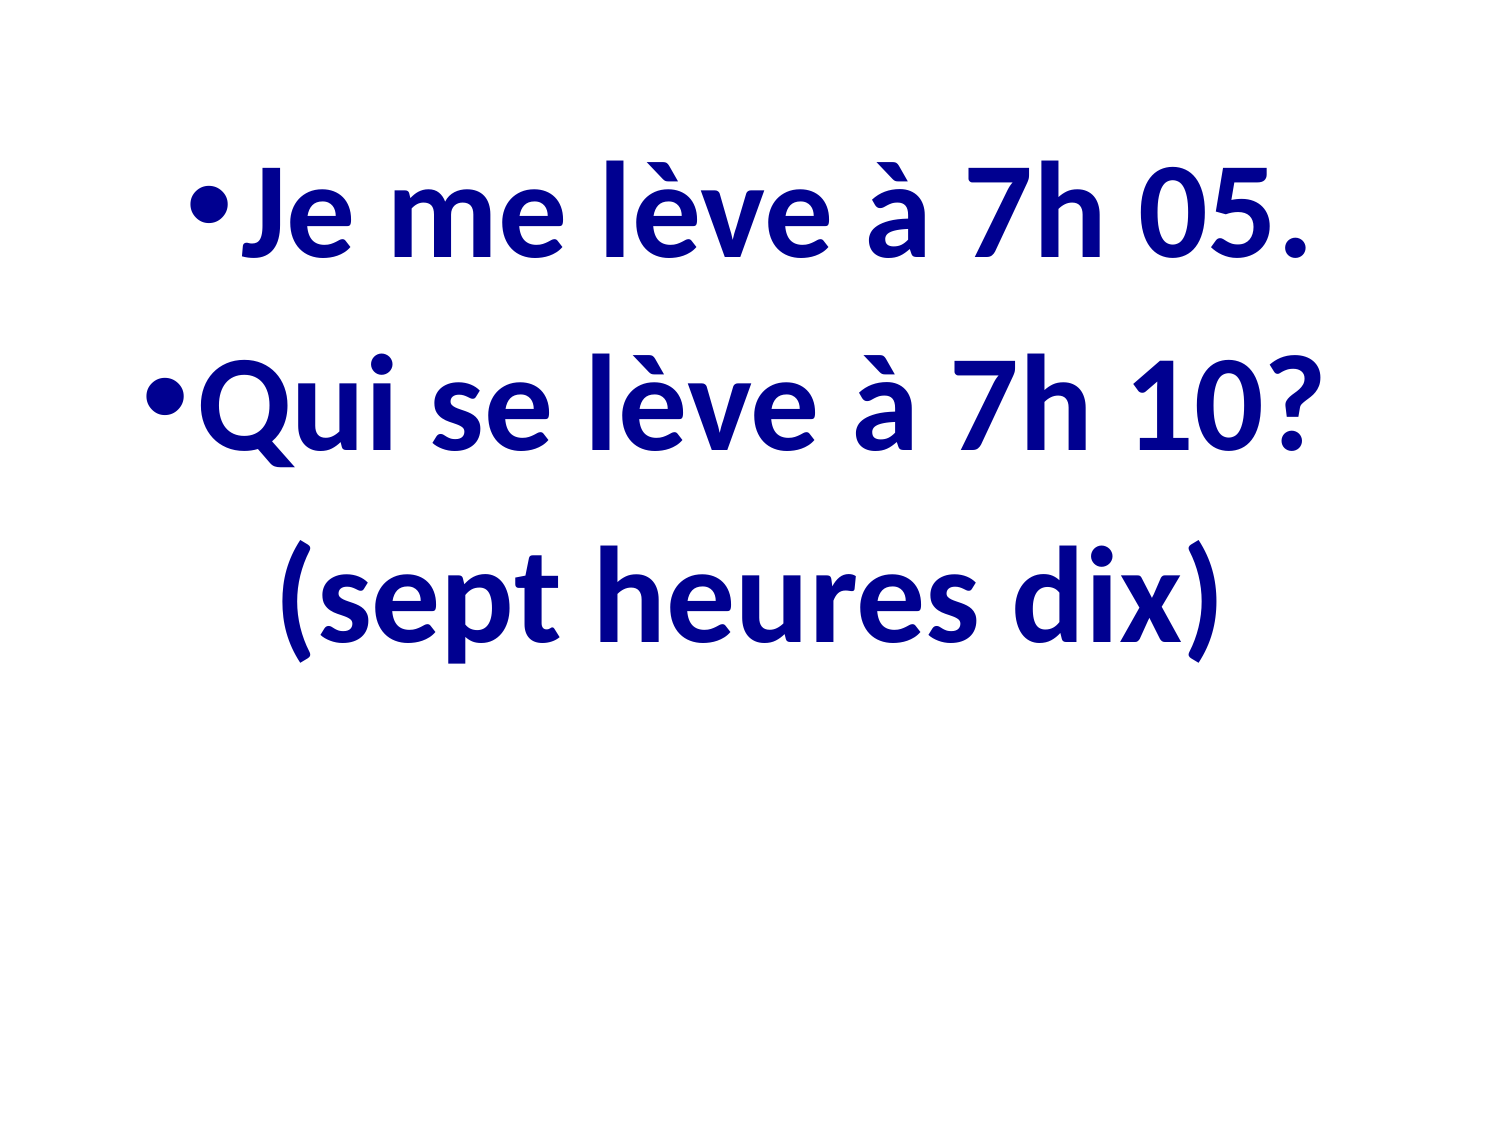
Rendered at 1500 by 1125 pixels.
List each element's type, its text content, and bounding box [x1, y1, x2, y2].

list Je me lève à 7h 05. Qui se lève à 7h 10? (sept heures dix) [12, 112, 1488, 388]
